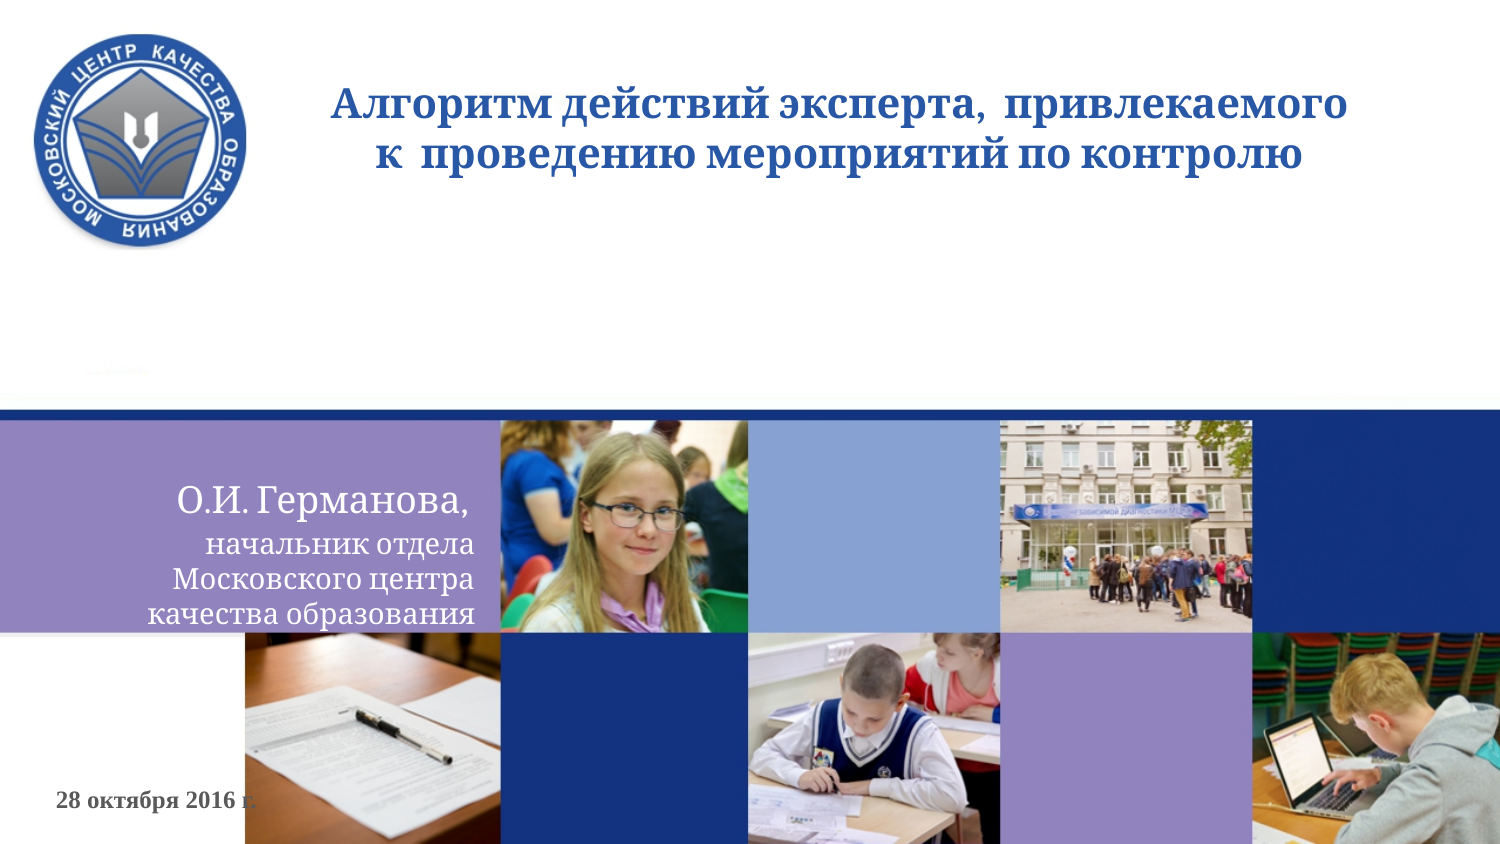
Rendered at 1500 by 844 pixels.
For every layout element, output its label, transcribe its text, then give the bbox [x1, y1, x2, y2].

slide_number 28 октября 2016 г. [40, 776, 415, 821]
list О.И. Германова, начальник отдела Московского центра качества образования [41, 469, 491, 582]
footer Алгоритм действий эксперта, привлекаемого к проведению мероприятий по контролю [276, 67, 1412, 186]
picture [0, 0, 1500, 844]
